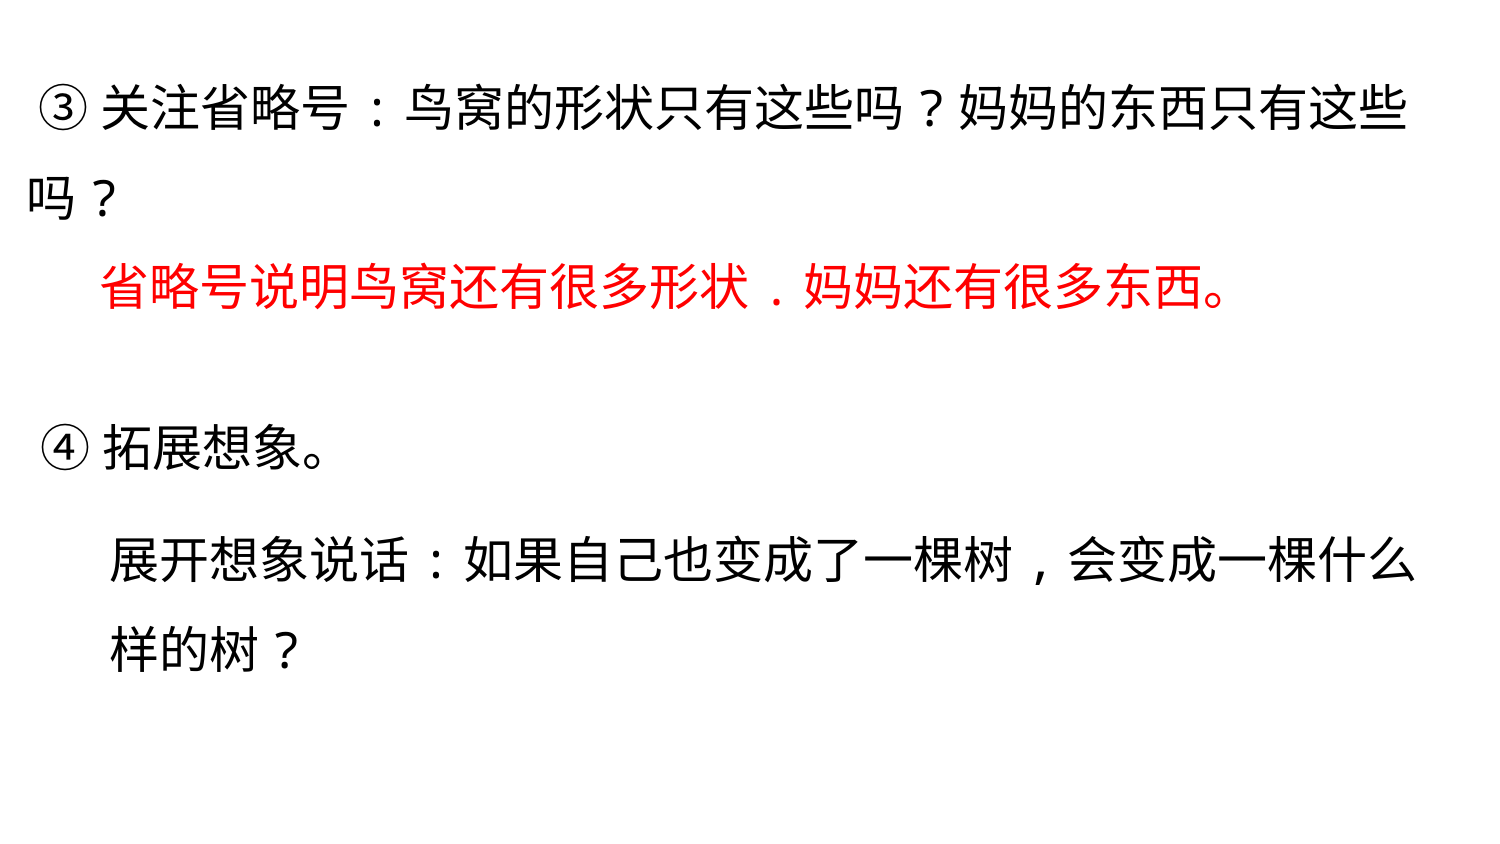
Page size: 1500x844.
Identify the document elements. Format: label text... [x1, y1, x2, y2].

text_box 省略号说明鸟窝还有很多形状.妈妈还有很多东西。 [88, 219, 1456, 322]
text_box ③关注省略号:鸟窝的形状只有这些吗?妈妈的东西只有这些吗? [15, 40, 1480, 233]
text_box 展开想象说话:如果自己也变成了一棵树,会变成一棵什么样的树? [97, 492, 1474, 684]
text_box ④拓展想象。 [18, 410, 365, 482]
